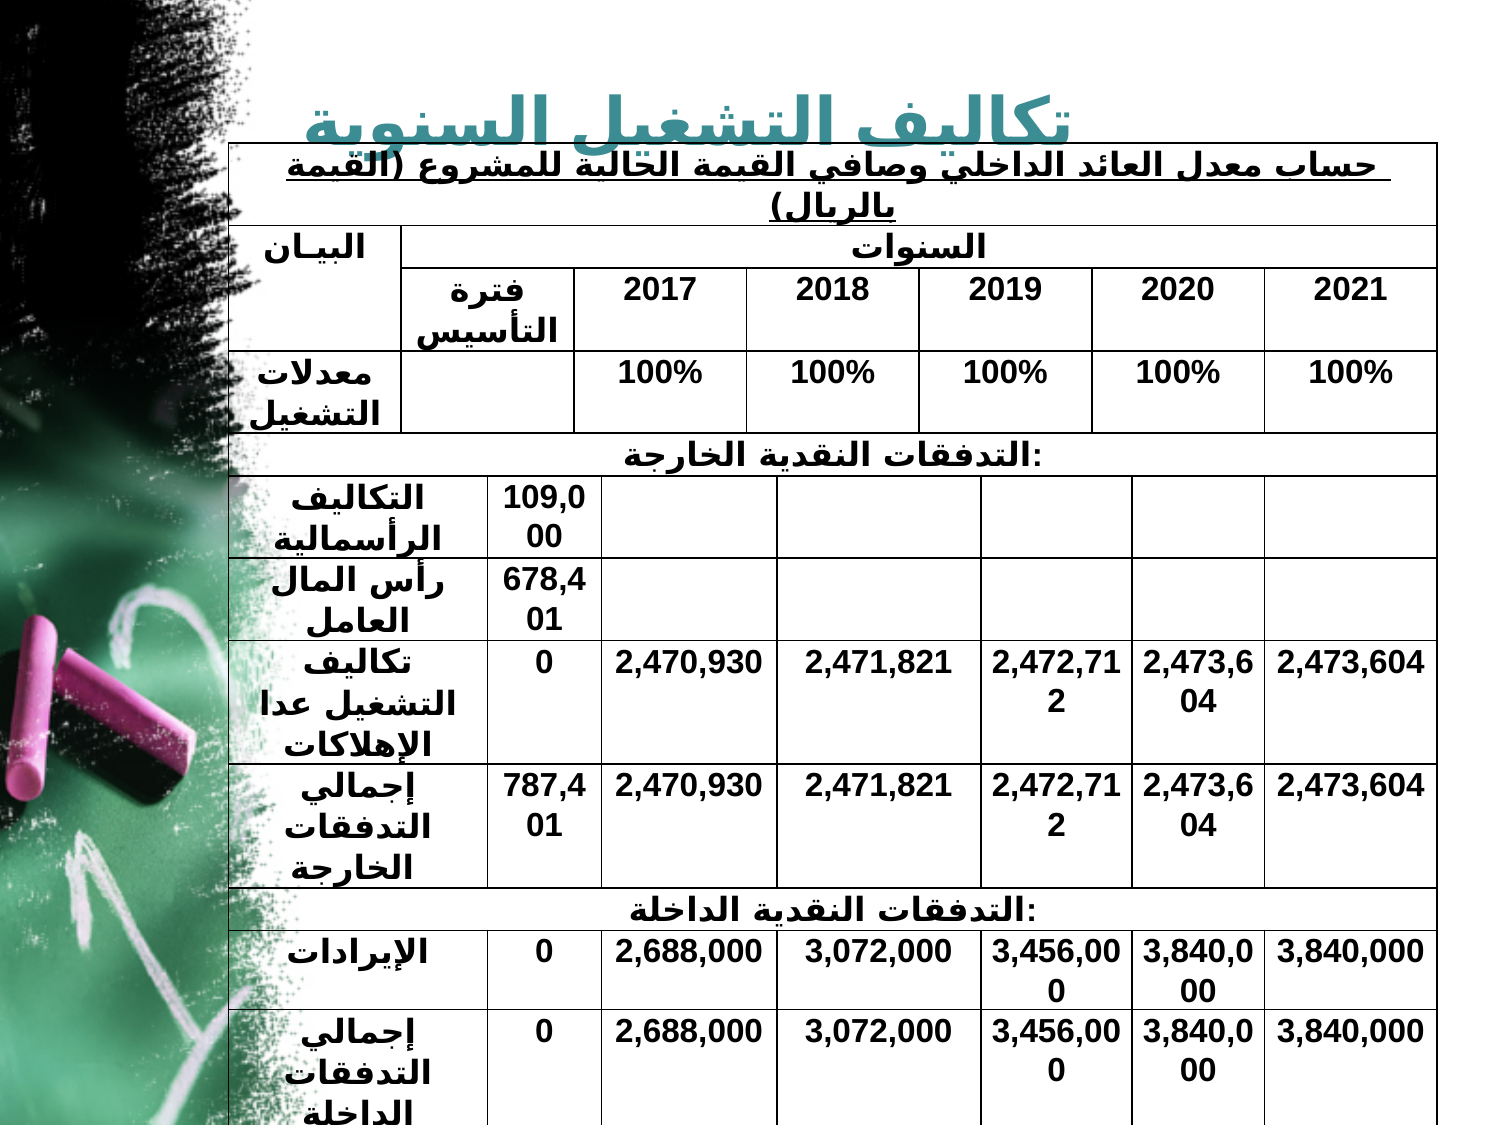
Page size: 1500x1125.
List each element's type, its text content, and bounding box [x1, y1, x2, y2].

table_cell 3,456,000 [982, 1010, 1131, 1125]
table_cell [1265, 559, 1436, 640]
table_header حساب معدل العائد الداخلي وصافي القيمة الحالية للمشروع (القيمة بالريال) [229, 144, 1436, 225]
table_cell 3,840,000 [1265, 1010, 1436, 1125]
table_cell البيـان [229, 226, 400, 350]
table_cell [778, 559, 980, 640]
table_cell [982, 477, 1131, 557]
table_cell السنوات [402, 226, 1436, 267]
table_cell 2019 [920, 269, 1091, 350]
table_cell 787,401 [488, 765, 601, 887]
table_cell 2,471,821 [778, 641, 980, 763]
table_cell 2,473,604 [1265, 765, 1436, 887]
table_cell 3,456,000 [982, 931, 1131, 1009]
table_cell 2,470,930 [602, 765, 776, 887]
table_cell التكاليف الرأسمالية [229, 477, 487, 557]
table_cell 100% [1265, 352, 1436, 432]
table_cell [602, 559, 776, 640]
title تكاليف التشغيل السنوية [287, 50, 1438, 142]
table_cell 3,840,000 [1133, 931, 1264, 1009]
table_cell [602, 477, 776, 557]
table_cell 0 [488, 931, 601, 1009]
table_cell [778, 477, 980, 557]
table_cell 109,000 [488, 477, 601, 557]
table_cell إجمالي التدفقات الداخلة [229, 1010, 487, 1125]
table_cell 2,472,712 [982, 765, 1131, 887]
picture [0, 0, 1500, 1125]
table_cell [982, 559, 1131, 640]
table_cell 3,840,000 [1133, 1010, 1264, 1125]
table_cell 2,470,930 [602, 641, 776, 763]
table_cell 2,473,604 [1265, 641, 1436, 763]
table_cell التدفقات النقدية الخارجة: [229, 434, 1436, 475]
table_cell الإيرادات [229, 931, 487, 1009]
table_cell 100% [575, 352, 746, 432]
table_cell 3,072,000 [778, 1010, 980, 1125]
table_cell 3,072,000 [778, 931, 980, 1009]
table_cell 2021 [1265, 269, 1436, 350]
table_cell 2,471,821 [778, 765, 980, 887]
table_cell 2,688,000 [602, 1010, 776, 1125]
table_cell 678,401 [488, 559, 601, 640]
table_cell رأس المال العامل [229, 559, 487, 640]
table_cell 0 [488, 1010, 601, 1125]
table_cell [1133, 559, 1264, 640]
table_cell فترة التأسيس [402, 269, 573, 350]
table_cell معدلات التشغيل [229, 352, 400, 432]
table_cell 2018 [747, 269, 918, 350]
table_cell 2,688,000 [602, 931, 776, 1009]
table_cell إجمالي التدفقات الخارجة [229, 765, 487, 887]
table_cell [1265, 477, 1436, 557]
table_cell 100% [747, 352, 918, 432]
table_cell 2,473,604 [1133, 765, 1264, 887]
table_cell 100% [1093, 352, 1264, 432]
table_cell 3,840,000 [1265, 931, 1436, 1009]
table_cell 0 [488, 641, 601, 763]
table_cell [1133, 477, 1264, 557]
table_cell تكاليف التشغيل عدا الإهلاكات [229, 641, 487, 763]
table_cell 100% [920, 352, 1091, 432]
table_cell 2020 [1093, 269, 1264, 350]
table_cell 2017 [575, 269, 746, 350]
table_cell 2,472,712 [982, 641, 1131, 763]
table_cell [402, 352, 573, 432]
table_cell التدفقات النقدية الداخلة: [229, 889, 1436, 930]
table_cell 2,473,604 [1133, 641, 1264, 763]
